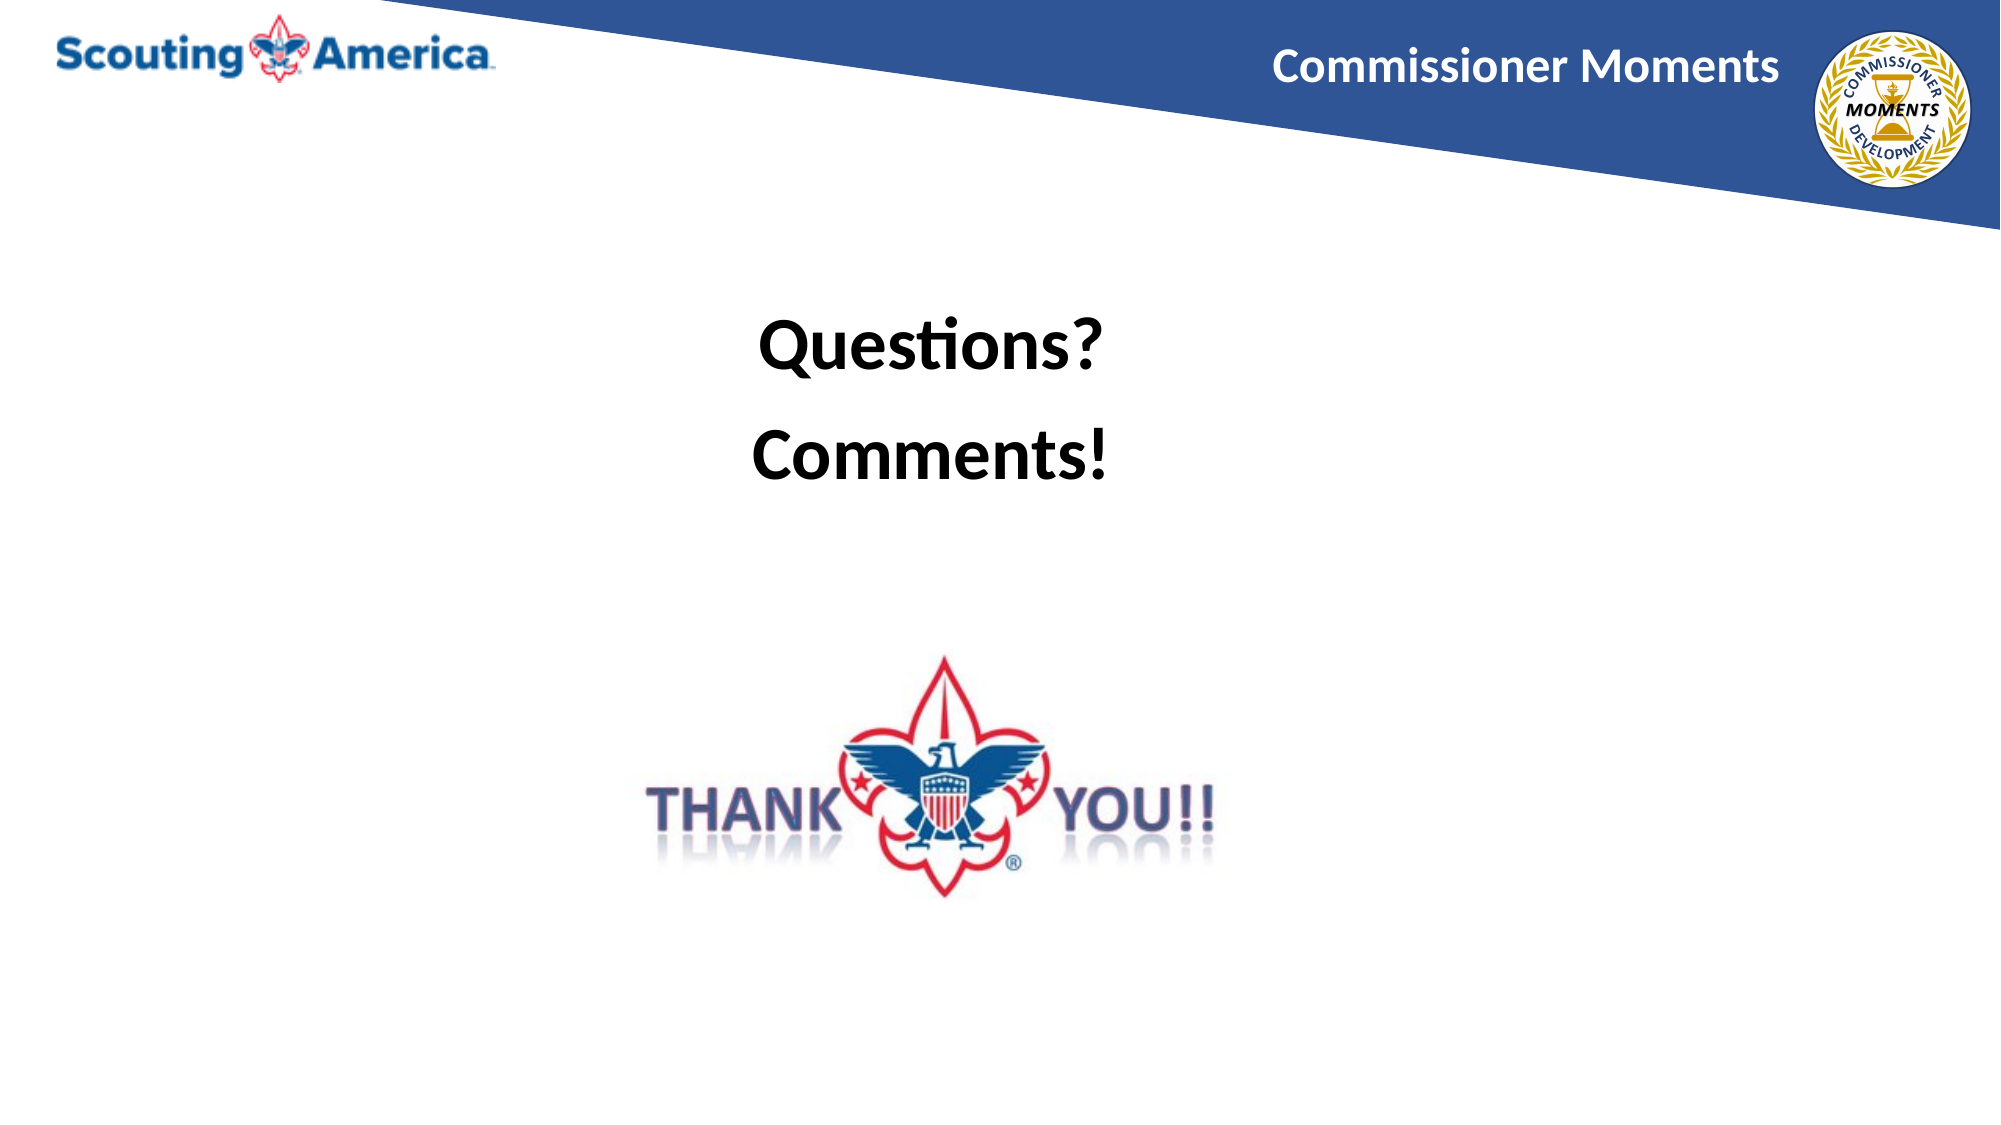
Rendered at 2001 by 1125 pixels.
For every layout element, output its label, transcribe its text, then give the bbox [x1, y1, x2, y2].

picture [56, 14, 496, 83]
text_box Questions? Comments! [572, 286, 1292, 502]
picture [603, 648, 1261, 921]
picture [1813, 30, 1972, 189]
